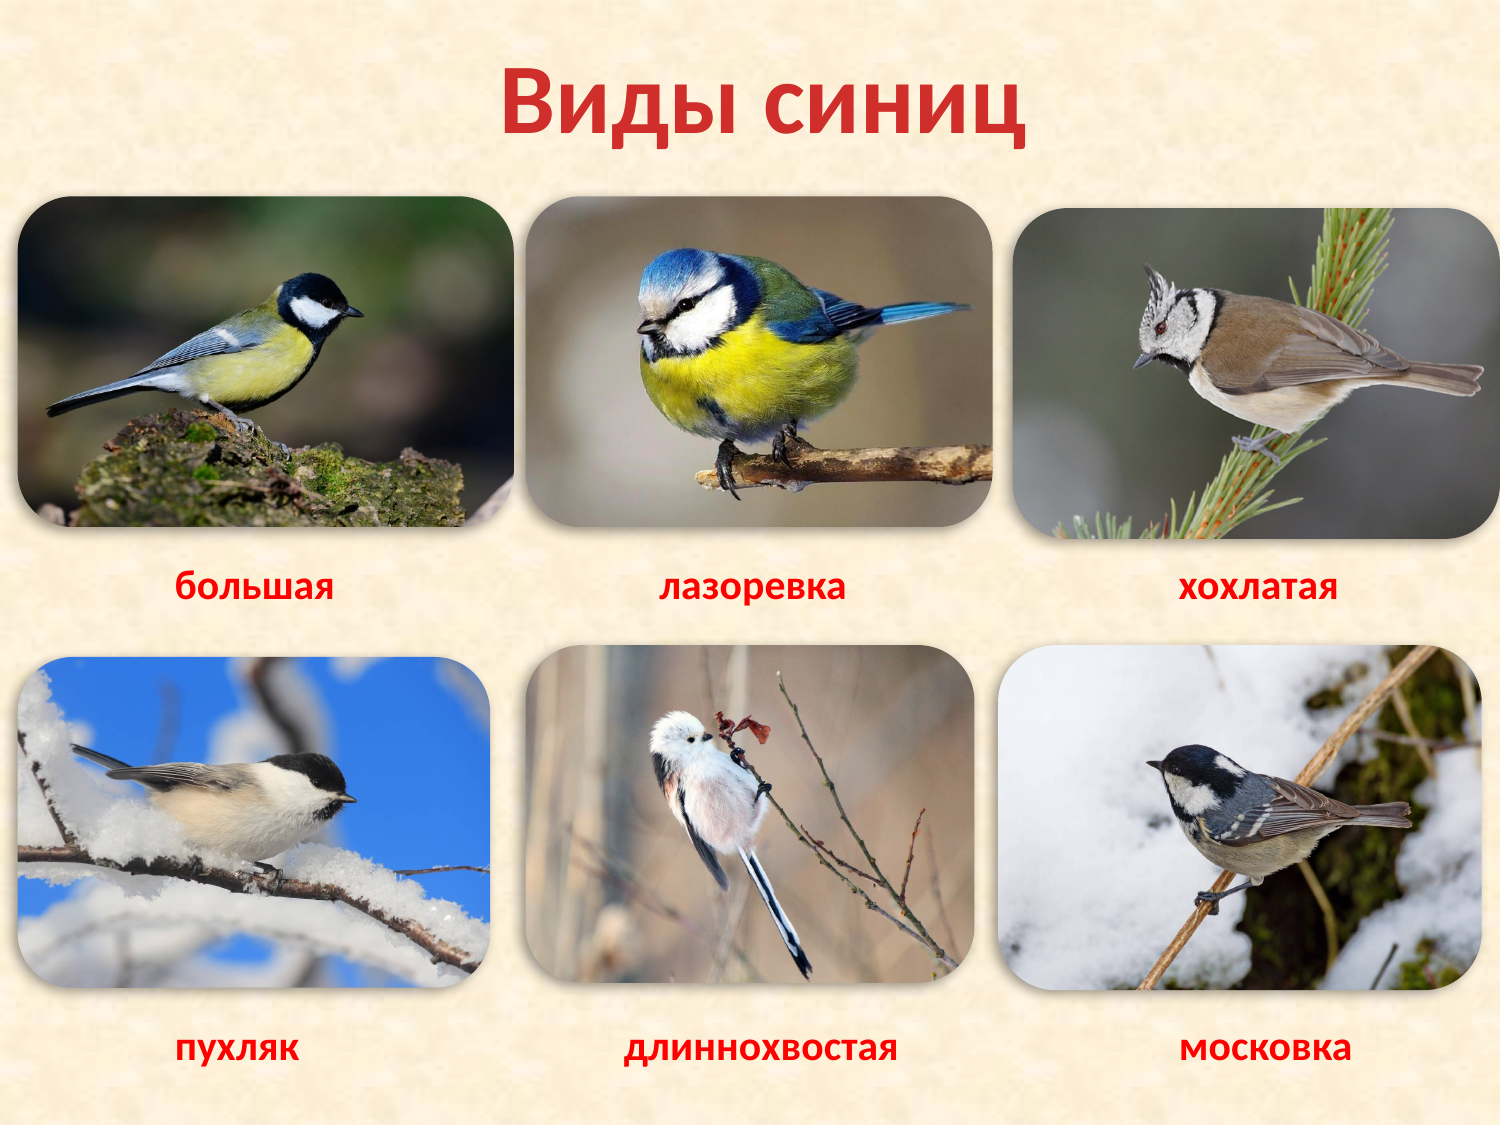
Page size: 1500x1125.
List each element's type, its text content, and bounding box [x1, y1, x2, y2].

title Виды синиц [88, 0, 1439, 188]
text_box пухляк [160, 1011, 315, 1077]
text_box лазоревка [644, 550, 862, 616]
text_box большая [159, 550, 351, 616]
text_box длиннохвостая [609, 1011, 914, 1077]
picture [0, 0, 1500, 1125]
text_box московка [1164, 1011, 1368, 1077]
text_box хохлатая [1163, 550, 1354, 616]
